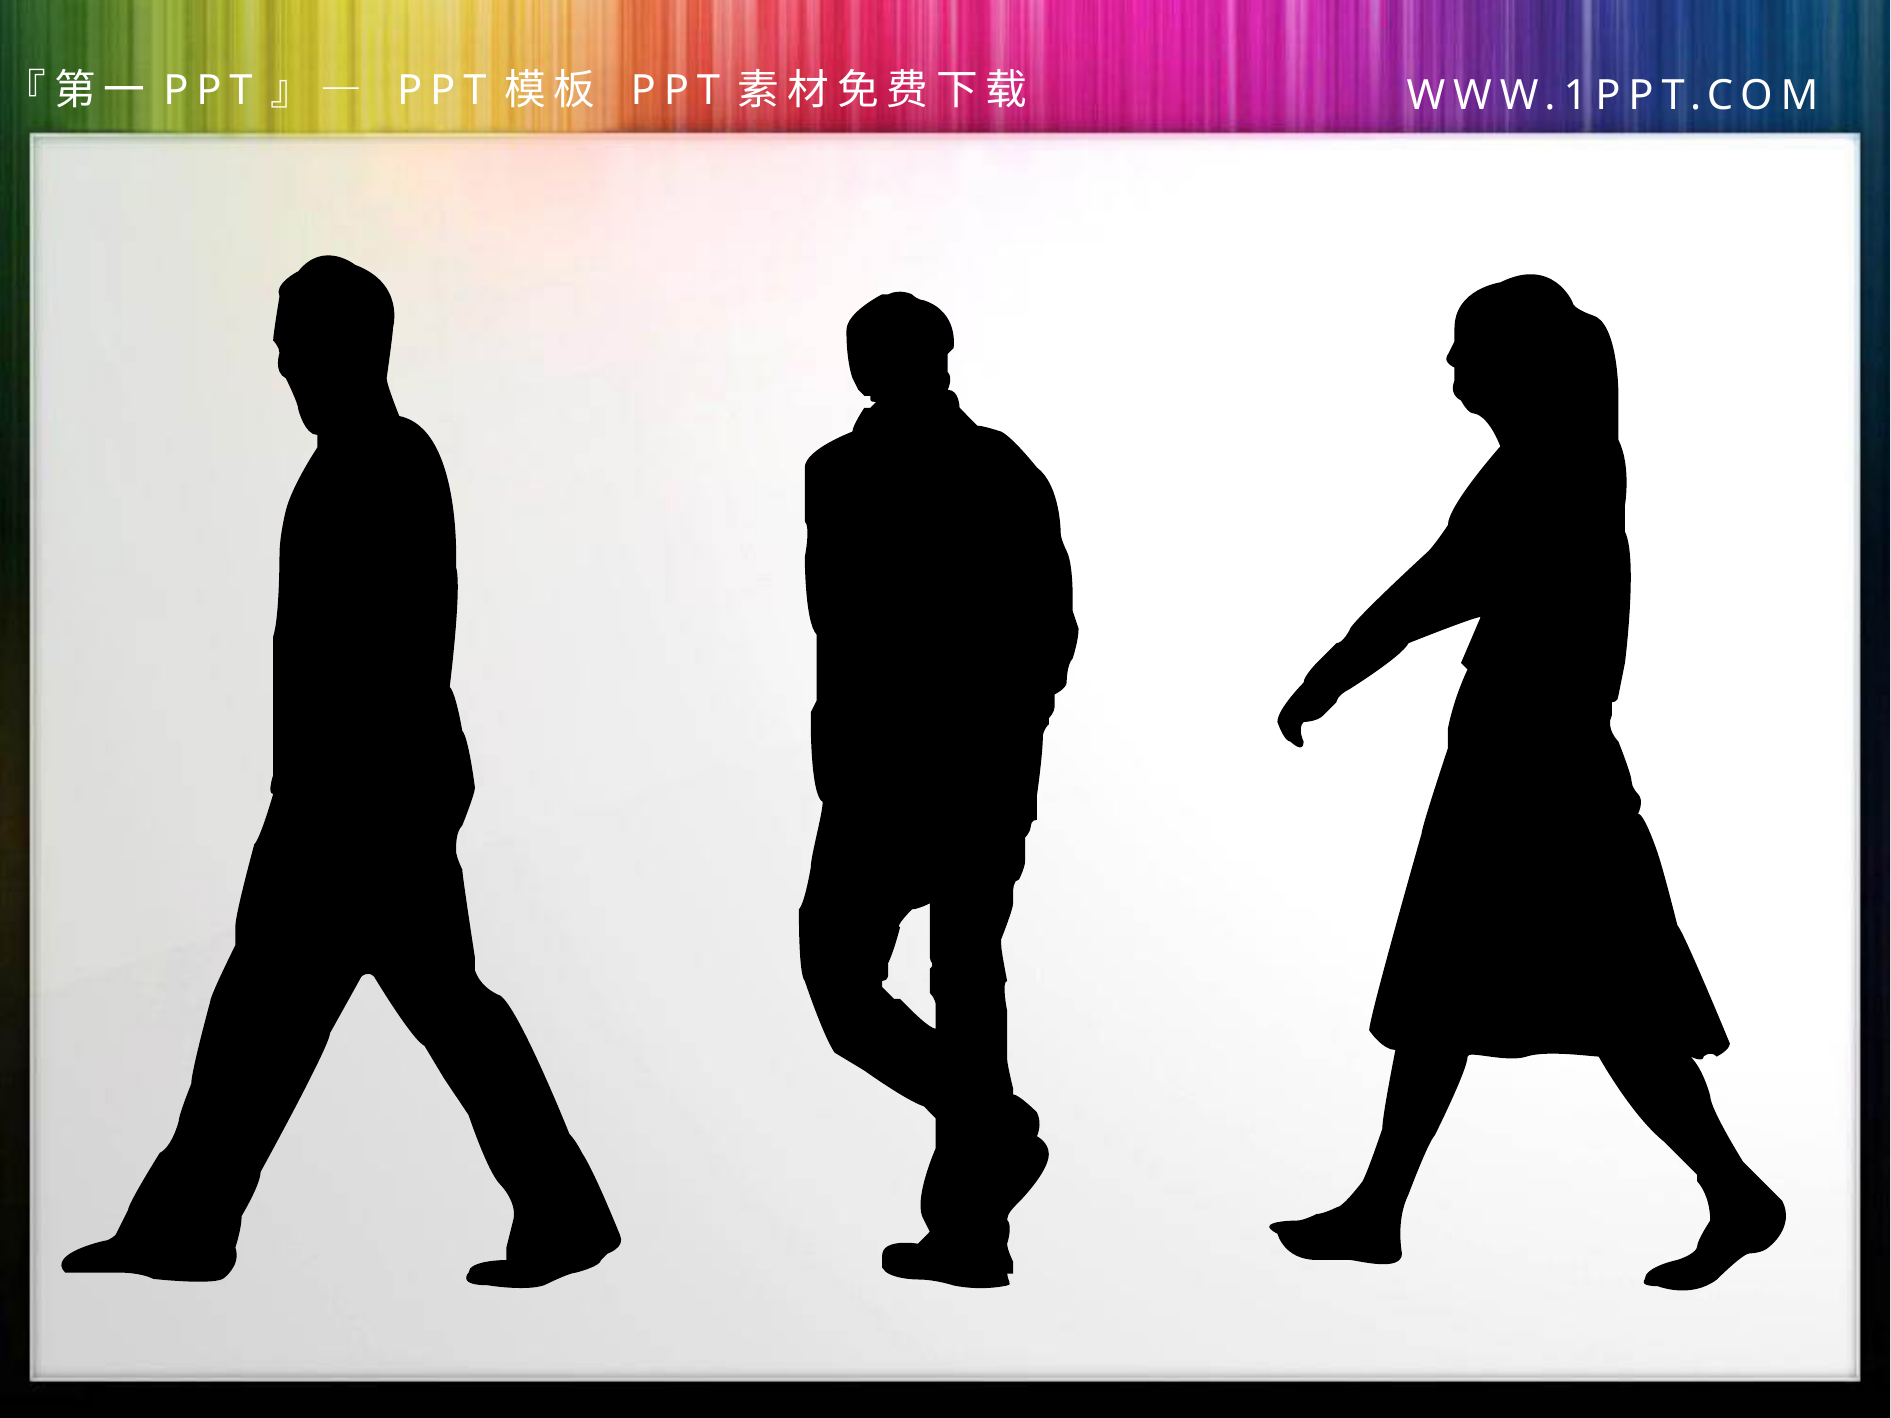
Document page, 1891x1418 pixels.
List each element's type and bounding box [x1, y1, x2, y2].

text_box [798, 291, 1079, 1289]
text_box [1269, 274, 1786, 1291]
text_box [61, 255, 622, 1289]
picture [0, 0, 1891, 1418]
